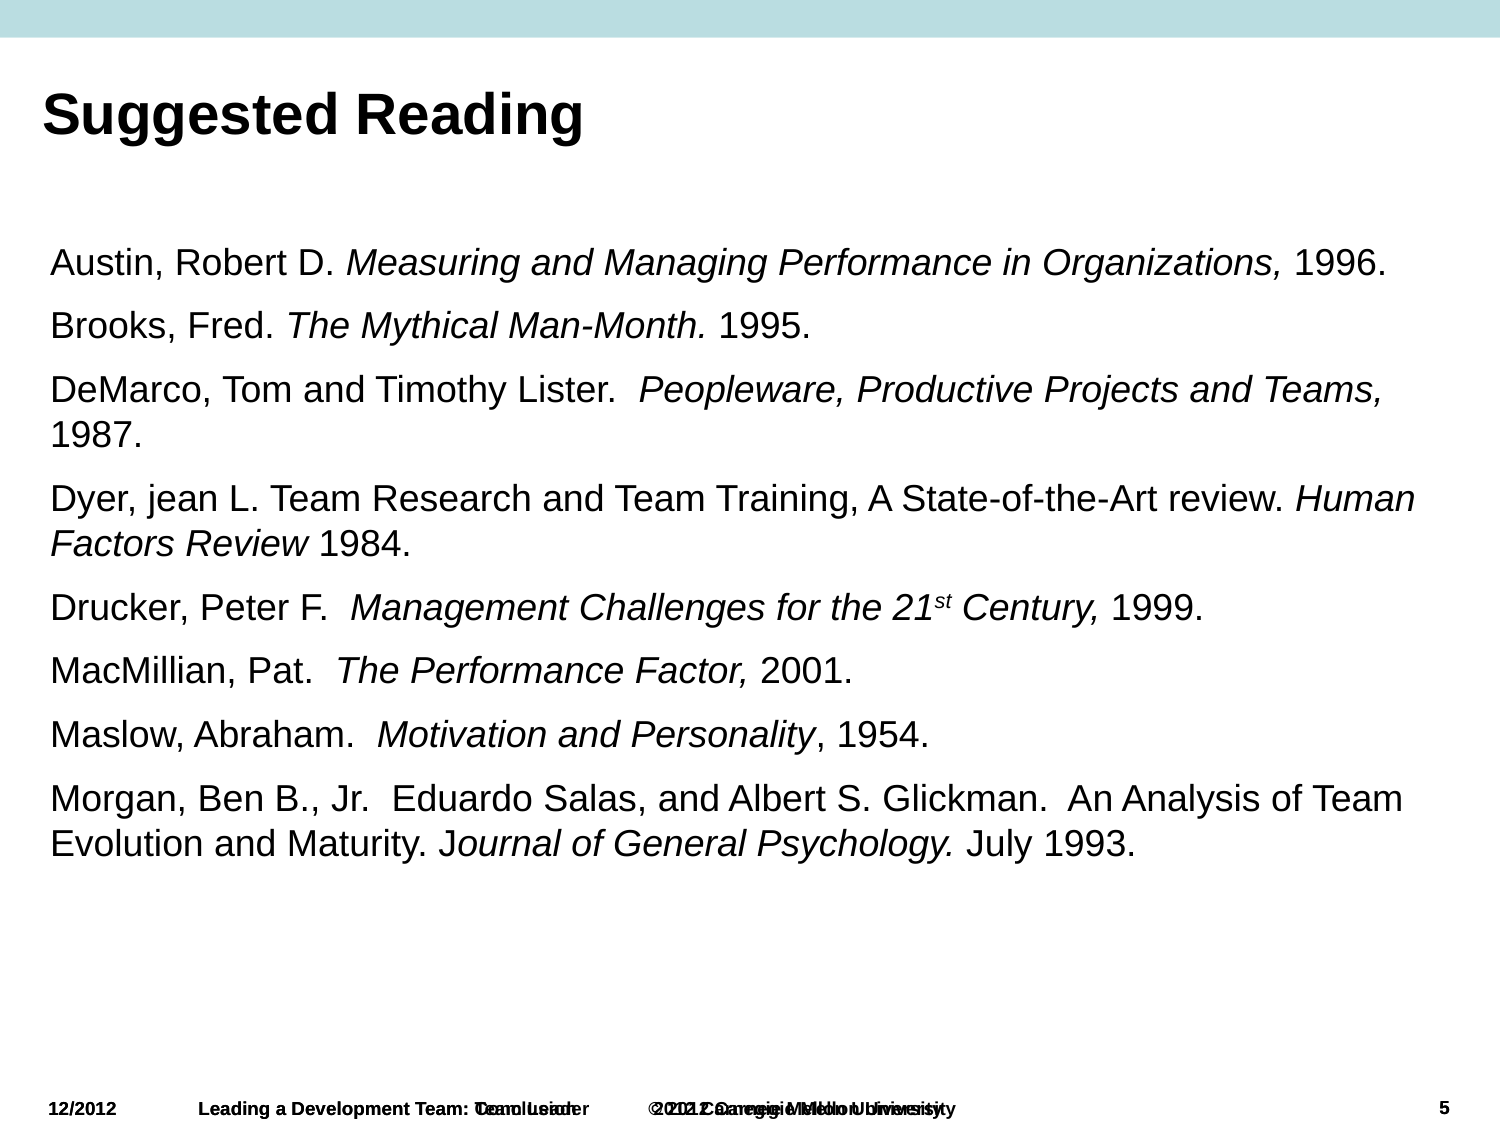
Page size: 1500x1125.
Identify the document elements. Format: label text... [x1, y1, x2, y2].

list Austin, Robert D. Measuring and Managing Performance in Organizations, 1996. Brooks, Fred. The Mythical Man-Month. 1995. DeMarco, Tom and Timothy Lister. Peopleware, Productive Projects and Teams, 1987. Dyer, jean L. Team Research and Team Training, A State-of-the-Art review. Human Factors Review 1984. Drucker, Peter F. Management Challenges for the 21st Century, 1999. MacMillian, Pat. The Performance Factor, 2001. Maslow, Abraham. Motivation and Personality, 1954. Morgan, Ben B., Jr. Eduardo Salas, and Albert S. Glickman. An Analysis of Team Evolution and Maturity. Journal of General Psychology. July 1993. [50, 237, 1437, 1000]
title Suggested Reading [42, 89, 1438, 146]
